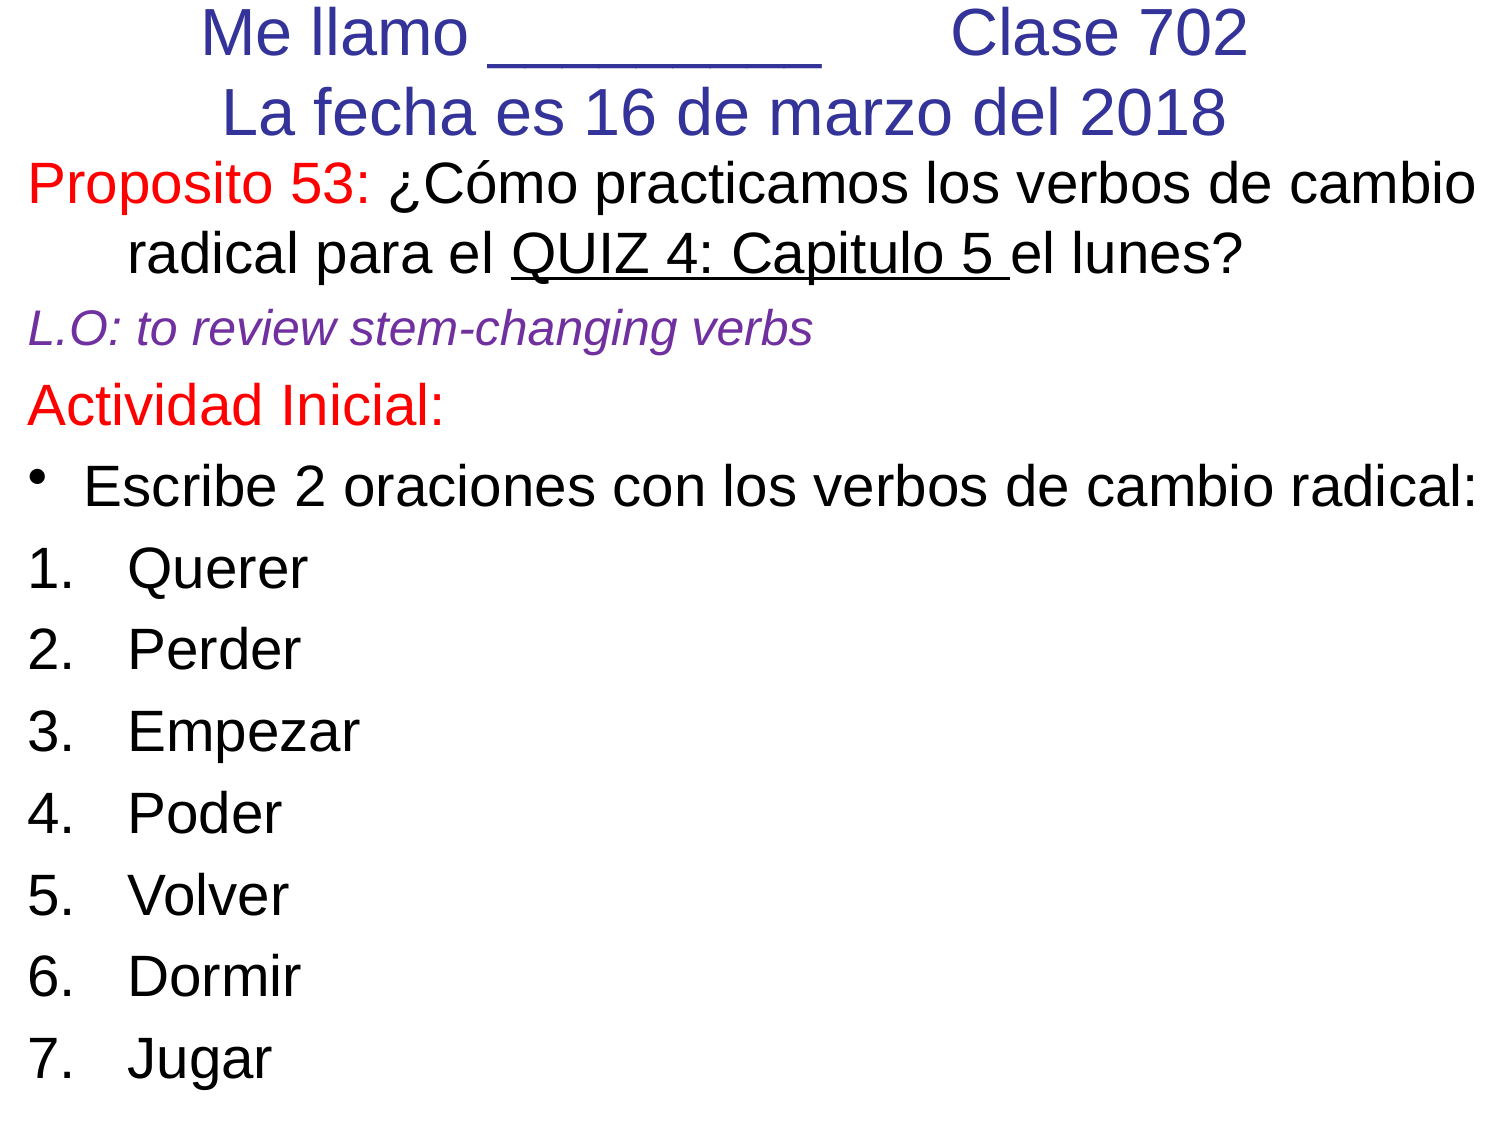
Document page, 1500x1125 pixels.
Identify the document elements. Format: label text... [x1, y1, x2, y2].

list Proposito 53: ¿Cómo practicamos los verbos de cambio radical para el QUIZ 4: Capitulo 5 el lunes? L.O: to review stem-changing verbs Actividad Inicial: Escribe 2 oraciones con los verbos de cambio radical: Querer Perder Empezar Poder Volver Dormir Jugar [12, 137, 1500, 1050]
title Me llamo _________ Clase 702 La fecha es 16 de marzo del 2018 [12, 0, 1438, 137]
